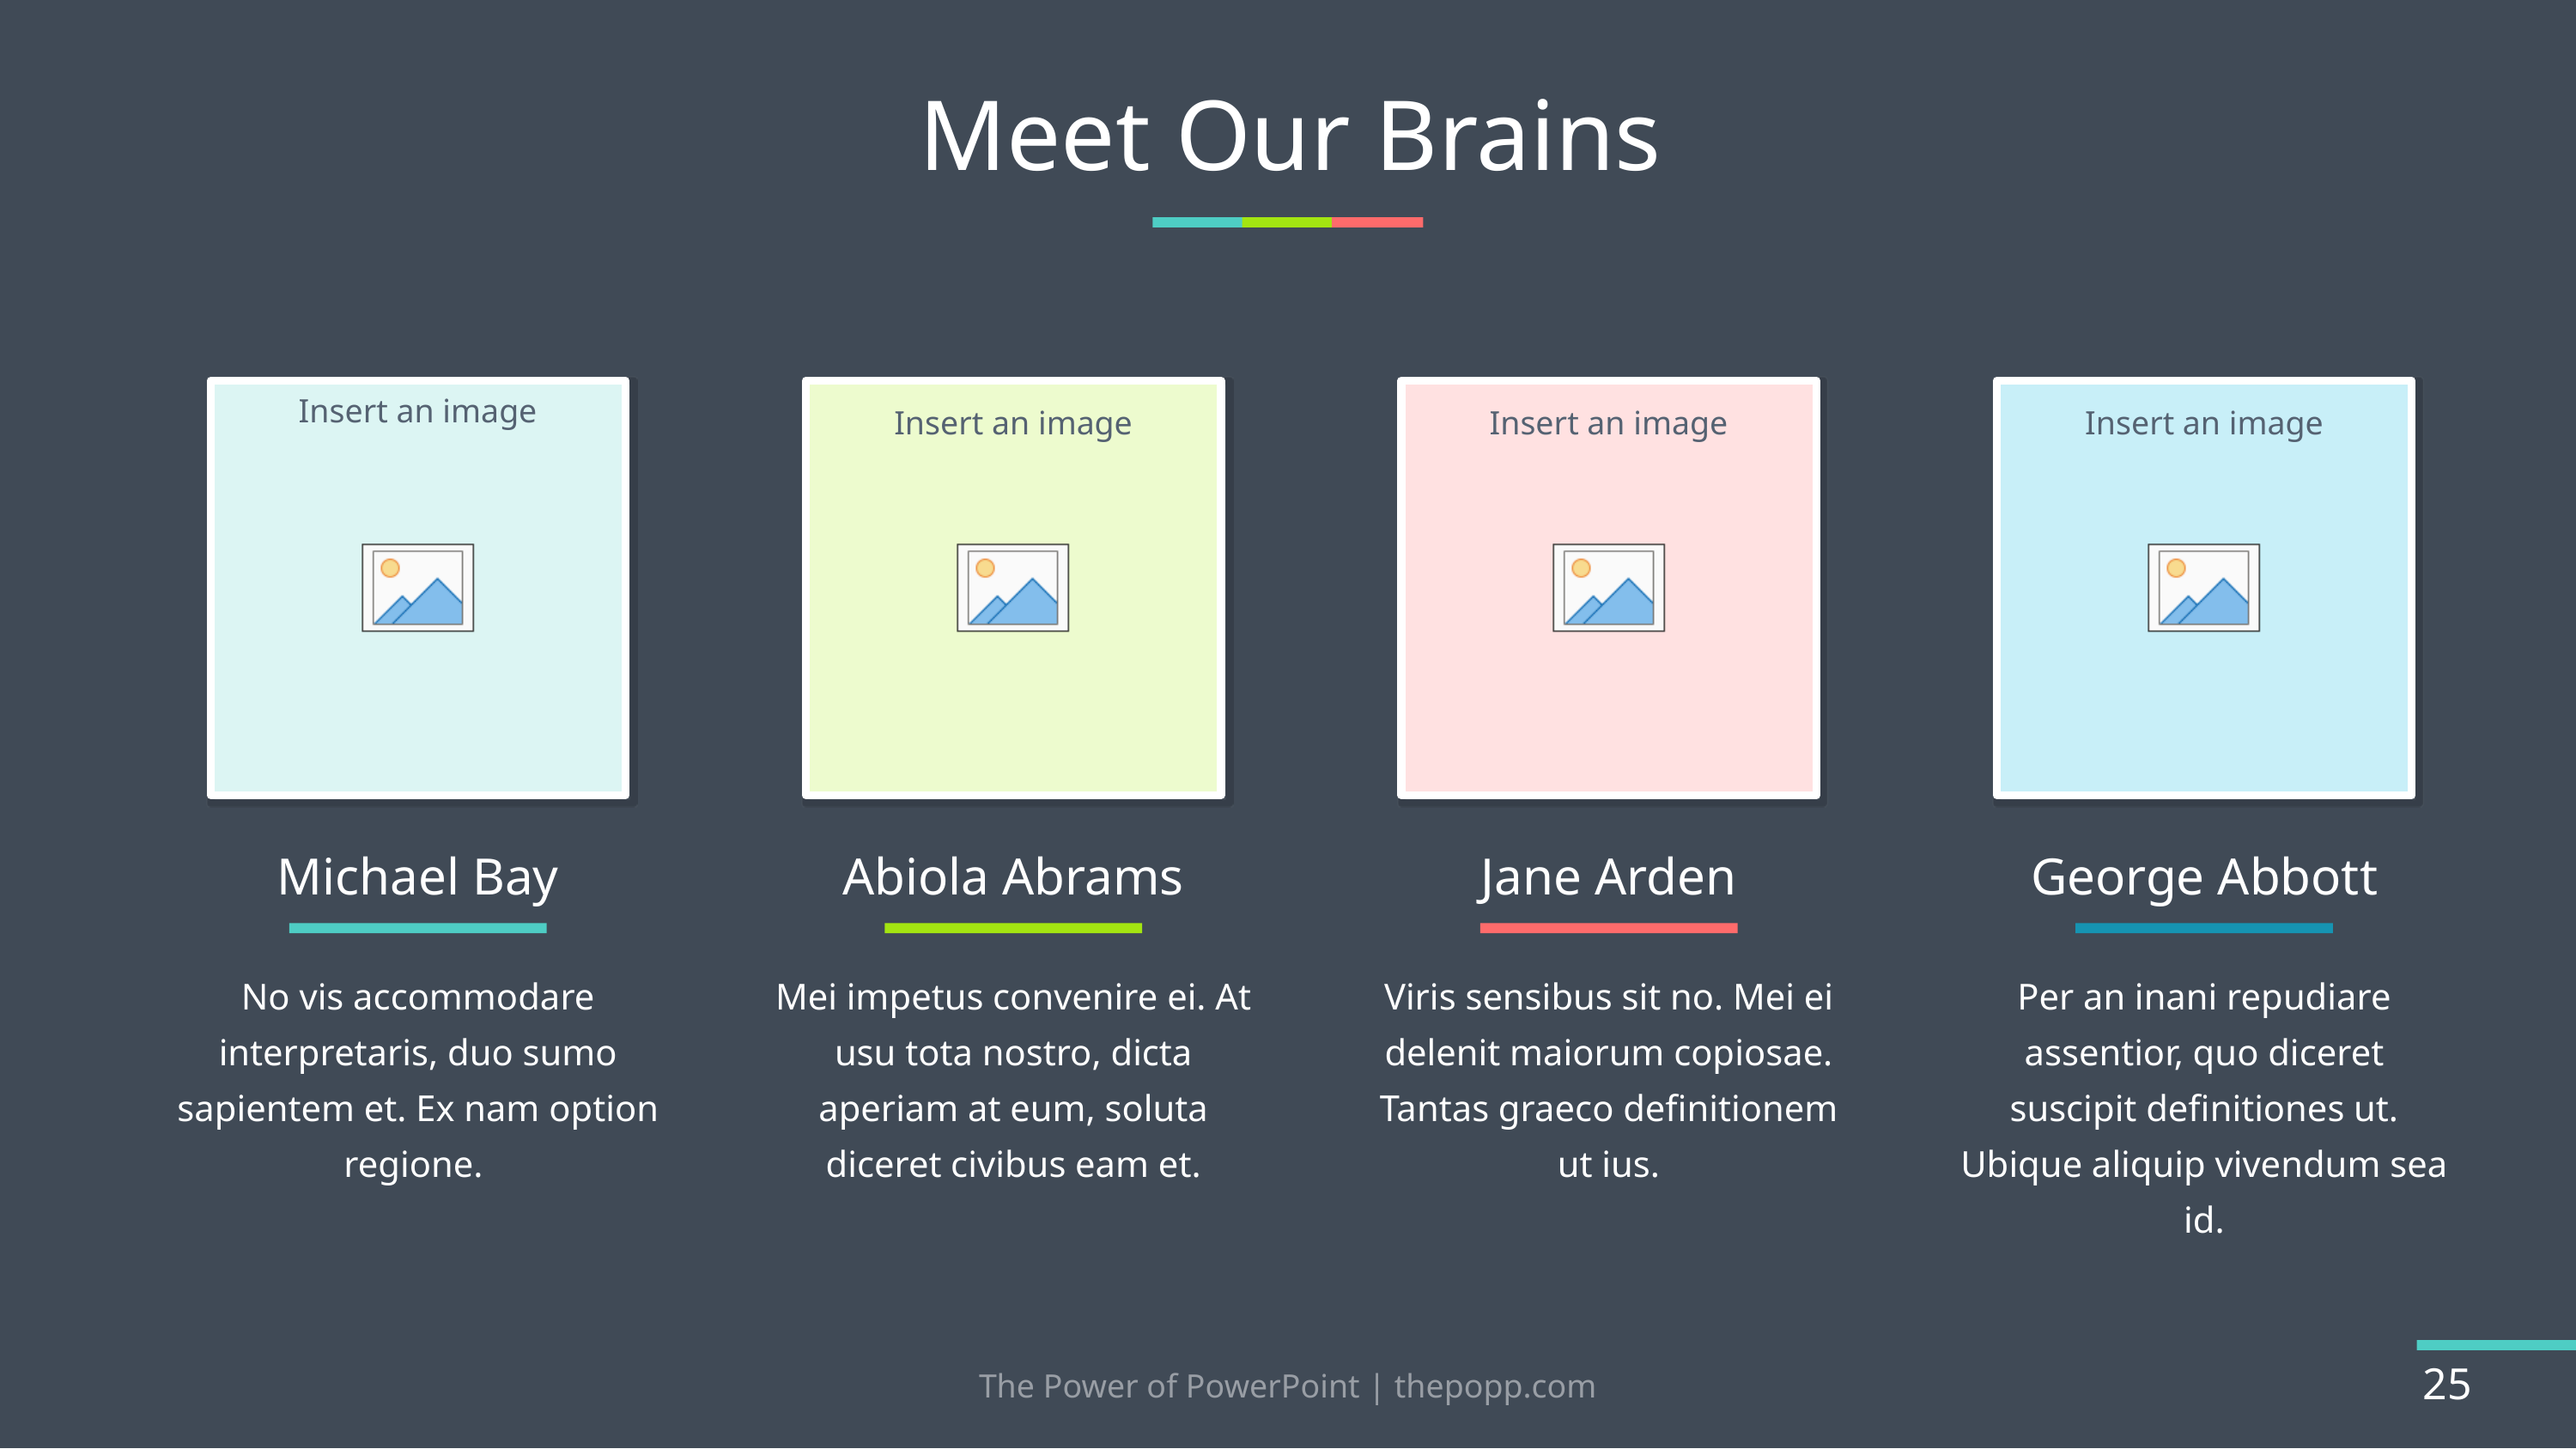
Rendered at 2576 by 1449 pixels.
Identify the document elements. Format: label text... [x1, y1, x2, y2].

slide_number 25 [2409, 1351, 2576, 1421]
list Abiola Abrams [753, 822, 1273, 928]
list George Abbott [1944, 822, 2464, 928]
list Michael Bay [158, 822, 678, 928]
picture [810, 385, 1218, 791]
list Viris sensibus sit no. Mei ei delenit maiorum copiosae. Tantas graeco definitionem ut ius. [1349, 955, 1869, 1197]
list No vis accommodare interpretaris, duo sumo sapientem et. Ex nam option regione. [158, 955, 678, 1197]
list Mei impetus convenire ei. At usu tota nostro, dicta aperiam at eum, soluta diceret civibus eam et. [753, 955, 1273, 1197]
list Per an inani repudiare assentior, quo diceret suscipit definitiones ut. Ubique aliquip vivendum sea id. [1944, 955, 2464, 1197]
list Jane Arden [1349, 822, 1869, 928]
picture [2001, 385, 2408, 791]
footer The Power of PowerPoint | thepopp.com [853, 1349, 1723, 1427]
picture [1405, 385, 1813, 791]
title Meet Our Brains [69, 49, 2512, 230]
picture [214, 385, 622, 791]
